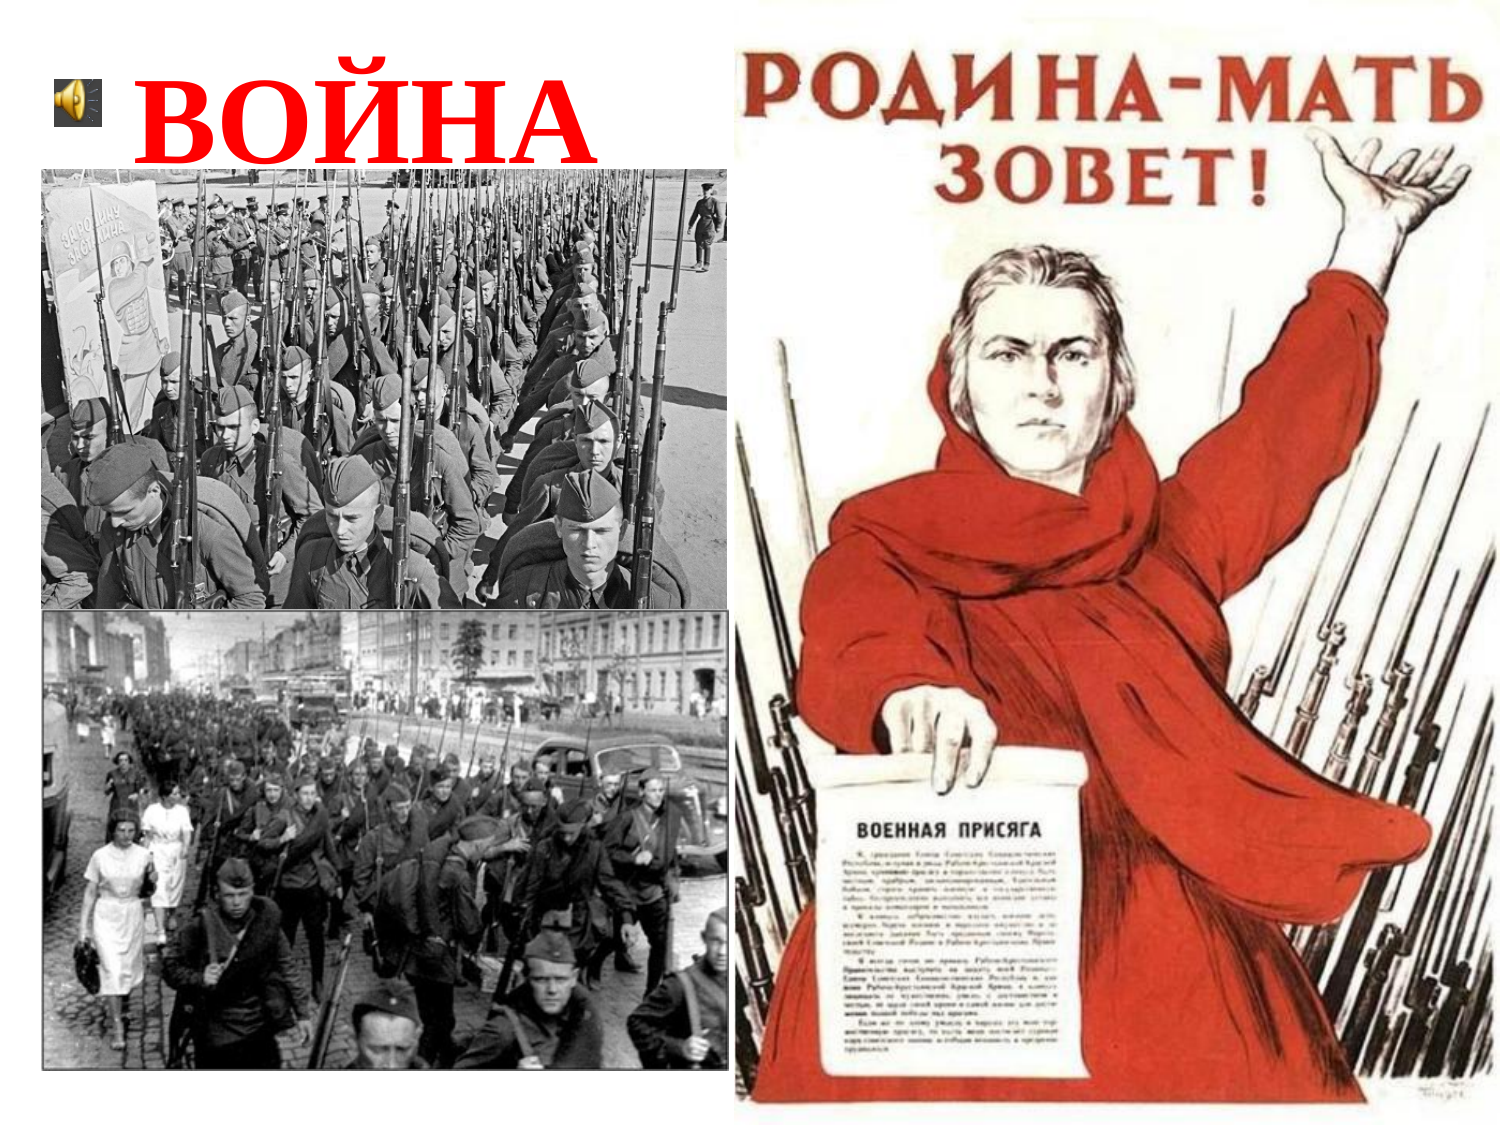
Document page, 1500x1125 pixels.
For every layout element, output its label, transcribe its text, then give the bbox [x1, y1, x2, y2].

picture [40, 168, 729, 1071]
text_box ВОЙНА [41, 30, 691, 167]
picture [734, 0, 1500, 1125]
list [52, 77, 104, 129]
